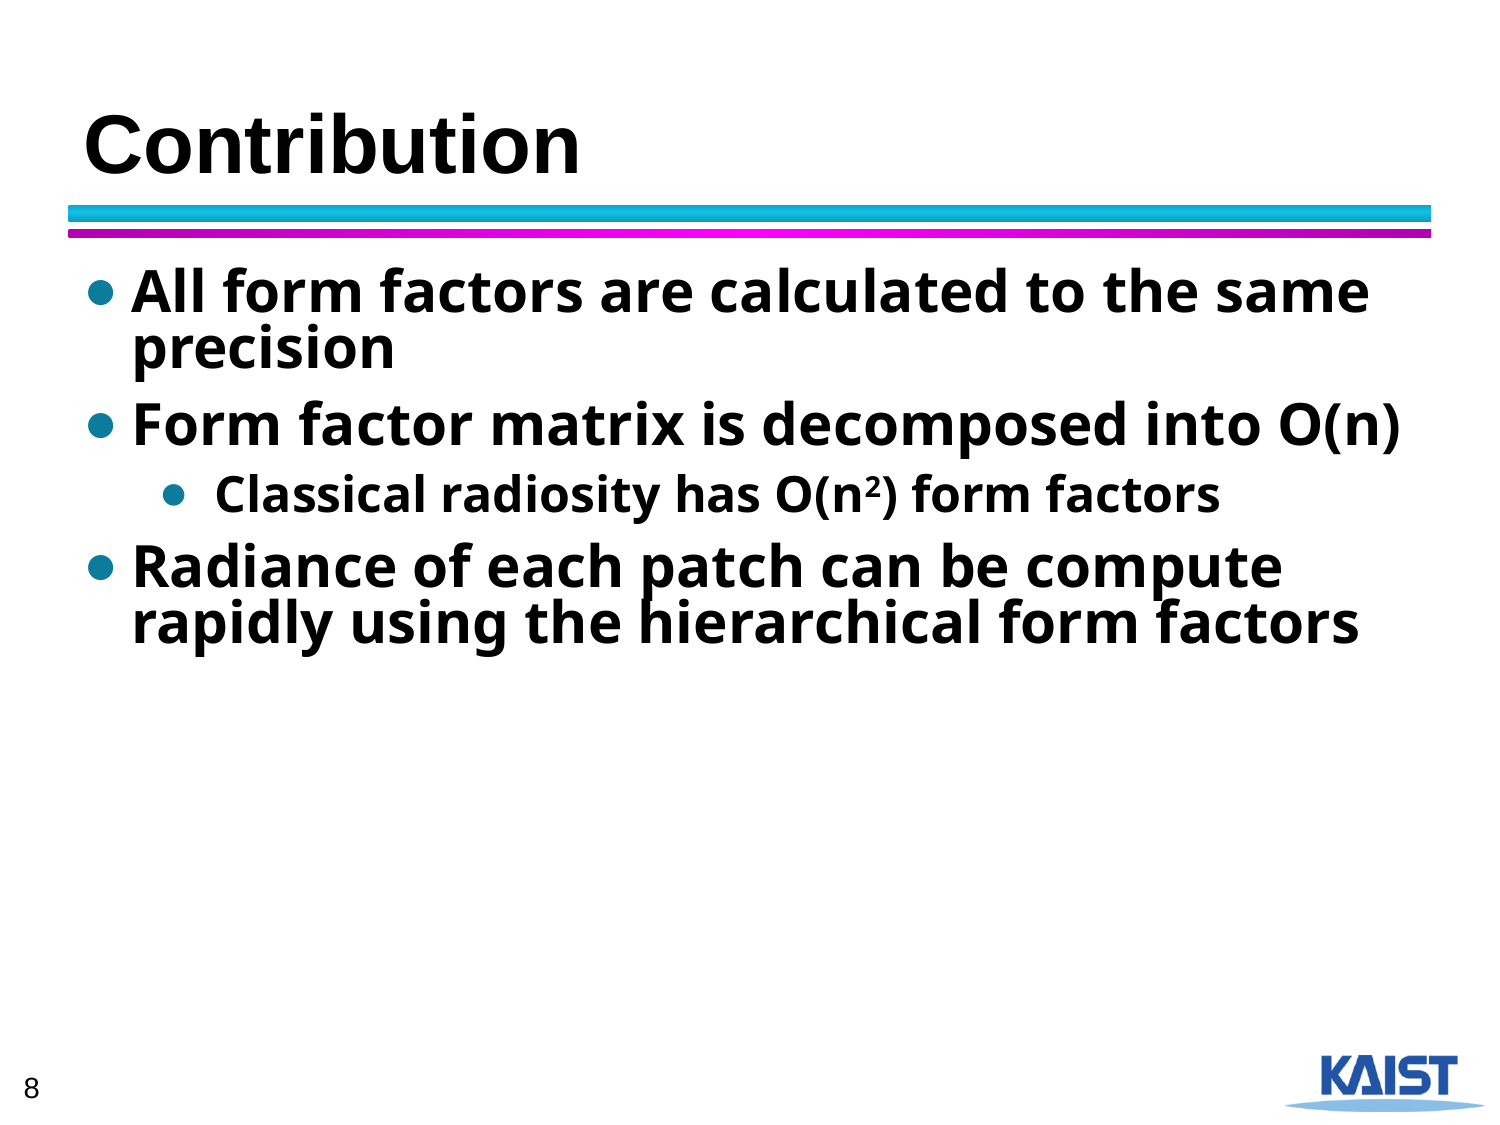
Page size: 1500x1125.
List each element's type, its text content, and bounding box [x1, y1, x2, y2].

picture [1284, 1055, 1485, 1112]
list All form factors are calculated to the same precision Form factor matrix is decomposed into O(n) Classical radiosity has O(n2) form factors Radiance of each patch can be compute rapidly using the hierarchical form factors [68, 259, 1434, 1093]
title Contribution [68, 48, 1428, 199]
